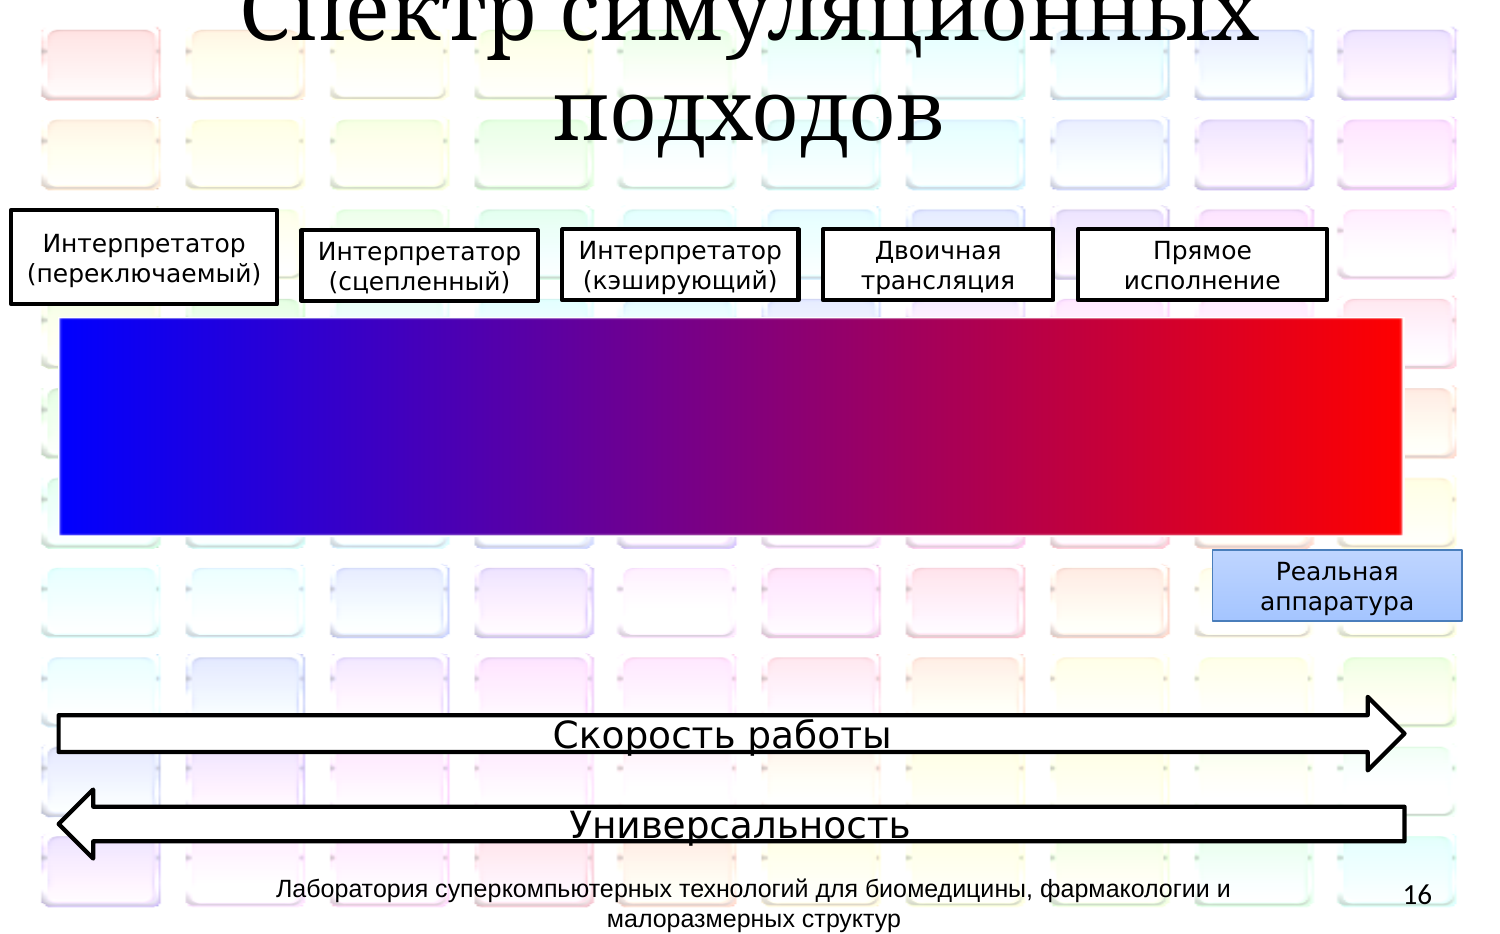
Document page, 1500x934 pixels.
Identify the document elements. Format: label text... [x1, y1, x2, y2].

text_box Спектр симуляционных подходов [74, 0, 1425, 115]
text_box Прямое исполнение [1077, 229, 1328, 301]
text_box Лаборатория суперкомпьютерных технологий для биомедицины, фармакологии и малоразмерных структур [171, 864, 1338, 915]
text_box Реальная аппаратура [1212, 550, 1462, 621]
text_box Универсальность [56, 787, 1407, 861]
text_box Скорость работы [56, 694, 1407, 773]
text_box 16 [1387, 868, 1473, 918]
text_box Интерпретатор (сцепленный) [301, 230, 538, 302]
text_box Интерпретатор (переключаемый) [11, 209, 278, 305]
text_box Двоичная трансляция [823, 229, 1054, 301]
picture [0, 0, 1500, 934]
text_box Интерпретатор (кэширующий) [562, 229, 799, 301]
